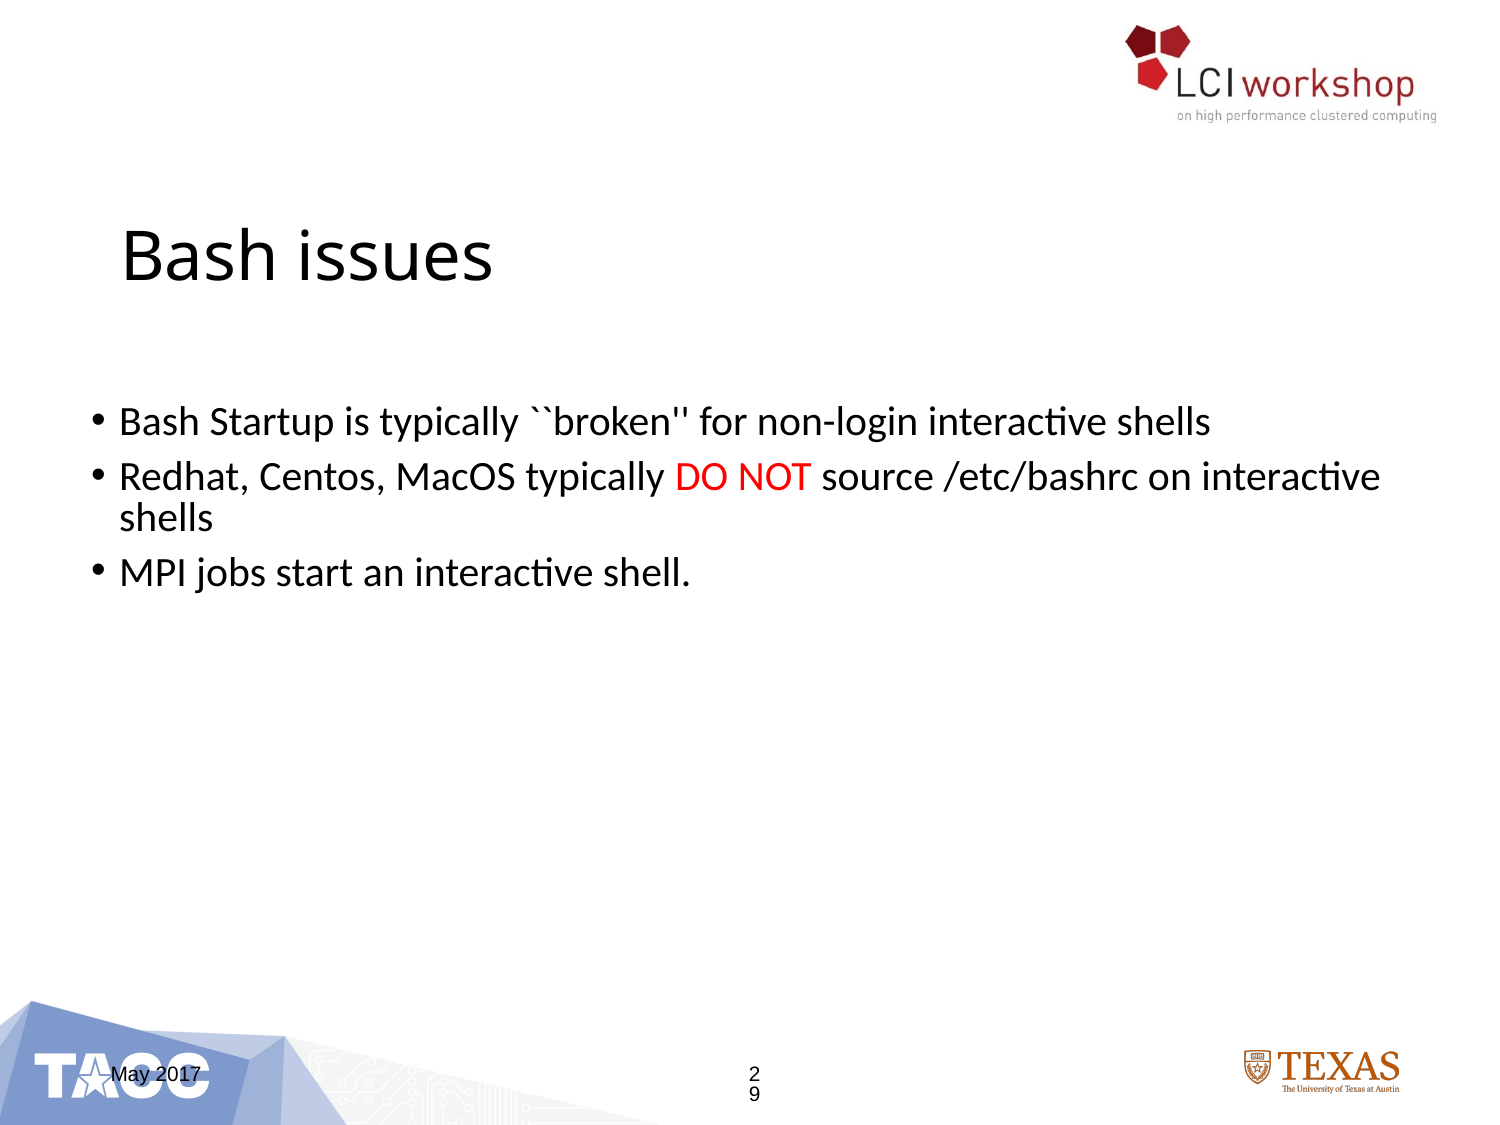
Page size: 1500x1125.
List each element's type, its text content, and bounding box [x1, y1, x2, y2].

title Bash issues [111, 178, 1426, 338]
picture [1210, 1017, 1433, 1125]
picture [0, 999, 659, 1125]
picture [1125, 25, 1436, 123]
text_box May 2017 [103, 1052, 441, 1093]
list Bash Startup is typically ``broken'' for non-login interactive shells Redhat, Centos, MacOS typically DO NOT source /etc/bashrc on interactive shells MPI jobs start an interactive shell. [83, 395, 1426, 754]
slide_number 29 [740, 1053, 771, 1092]
